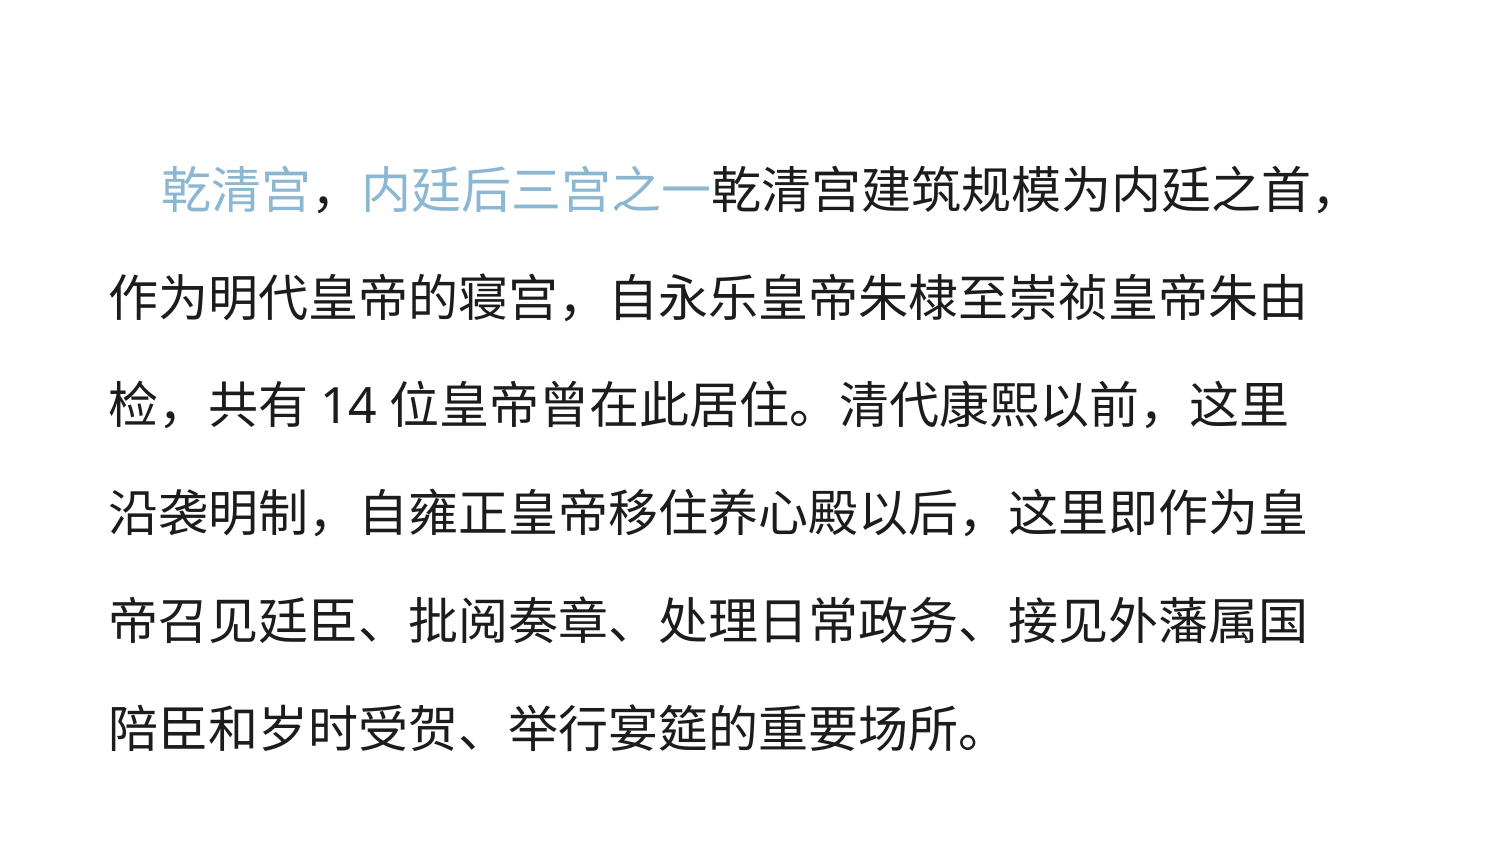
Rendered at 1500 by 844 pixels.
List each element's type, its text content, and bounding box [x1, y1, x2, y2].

text_box 乾清宫，内廷后三宫之一乾清宫建筑规模为内廷之首，作为明代皇帝的寝宫，自永乐皇帝朱棣至崇祯皇帝朱由检，共有14位皇帝曾在此居住。清代康熙以前，这里沿袭明制，自雍正皇帝移住养心殿以后，这里即作为皇帝召见廷臣、批阅奏章、处理日常政务、接见外藩属国陪臣和岁时受贺、举行宴筵的重要场所。 [97, 104, 1326, 764]
